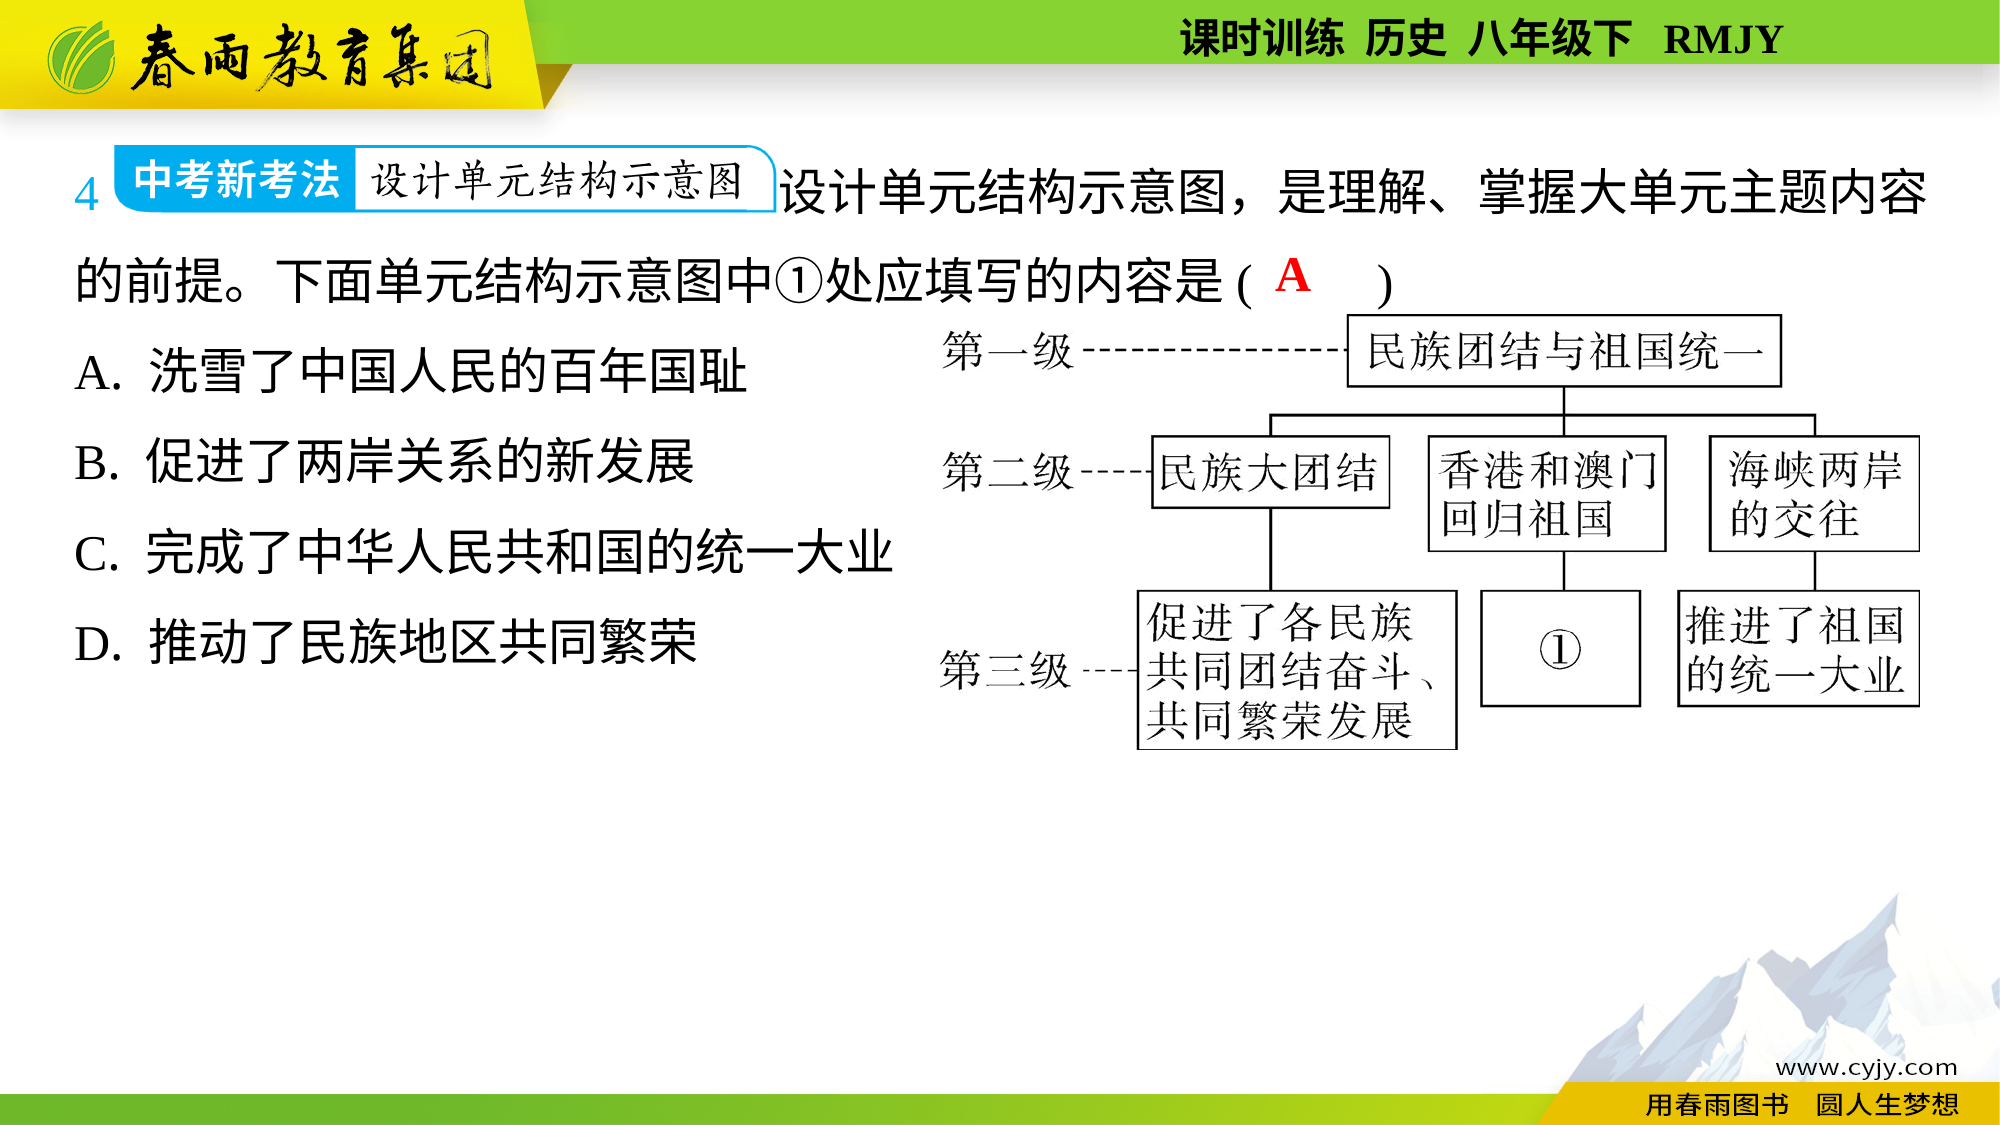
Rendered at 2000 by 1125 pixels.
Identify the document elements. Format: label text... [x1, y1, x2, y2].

list 4 设计单元结构示意图，是理解、掌握大单元主题内容的前提。下面单元结构示意图中①处应填写的内容是( ) A. 洗雪了中国人民的百年国耻 B. 促进了两岸关系的新发展 C. 完成了中华人民共和国的统一大业 D. 推动了民族地区共同繁荣 [59, 122, 1944, 683]
picture [0, 0, 2000, 1125]
text_box A [1260, 233, 1326, 309]
